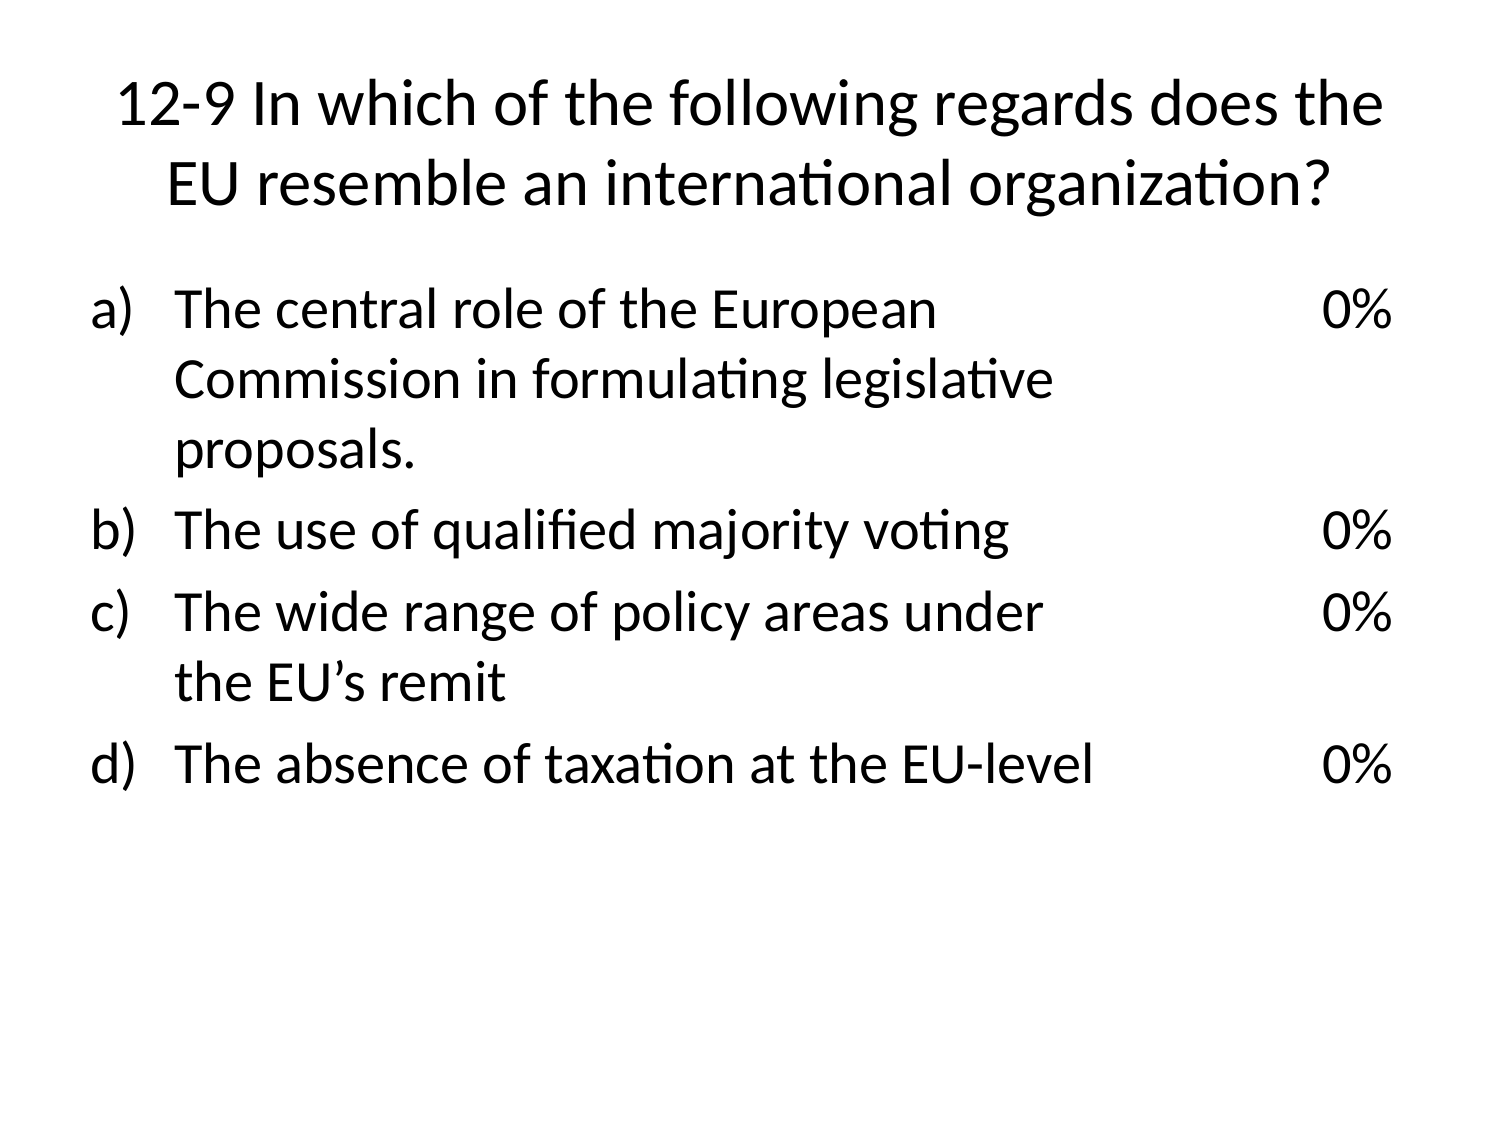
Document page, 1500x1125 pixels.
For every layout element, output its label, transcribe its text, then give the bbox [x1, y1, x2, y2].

list 0% 0% 0% 0% [1124, 262, 1409, 1006]
title 12-9 In which of the following regards does the EU resemble an international organization? [74, 37, 1426, 241]
list The central role of the European Commission in formulating legislative proposals. The use of qualified majority voting The wide range of policy areas under the EU’s remit The absence of taxation at the EU-level [74, 262, 1117, 886]
